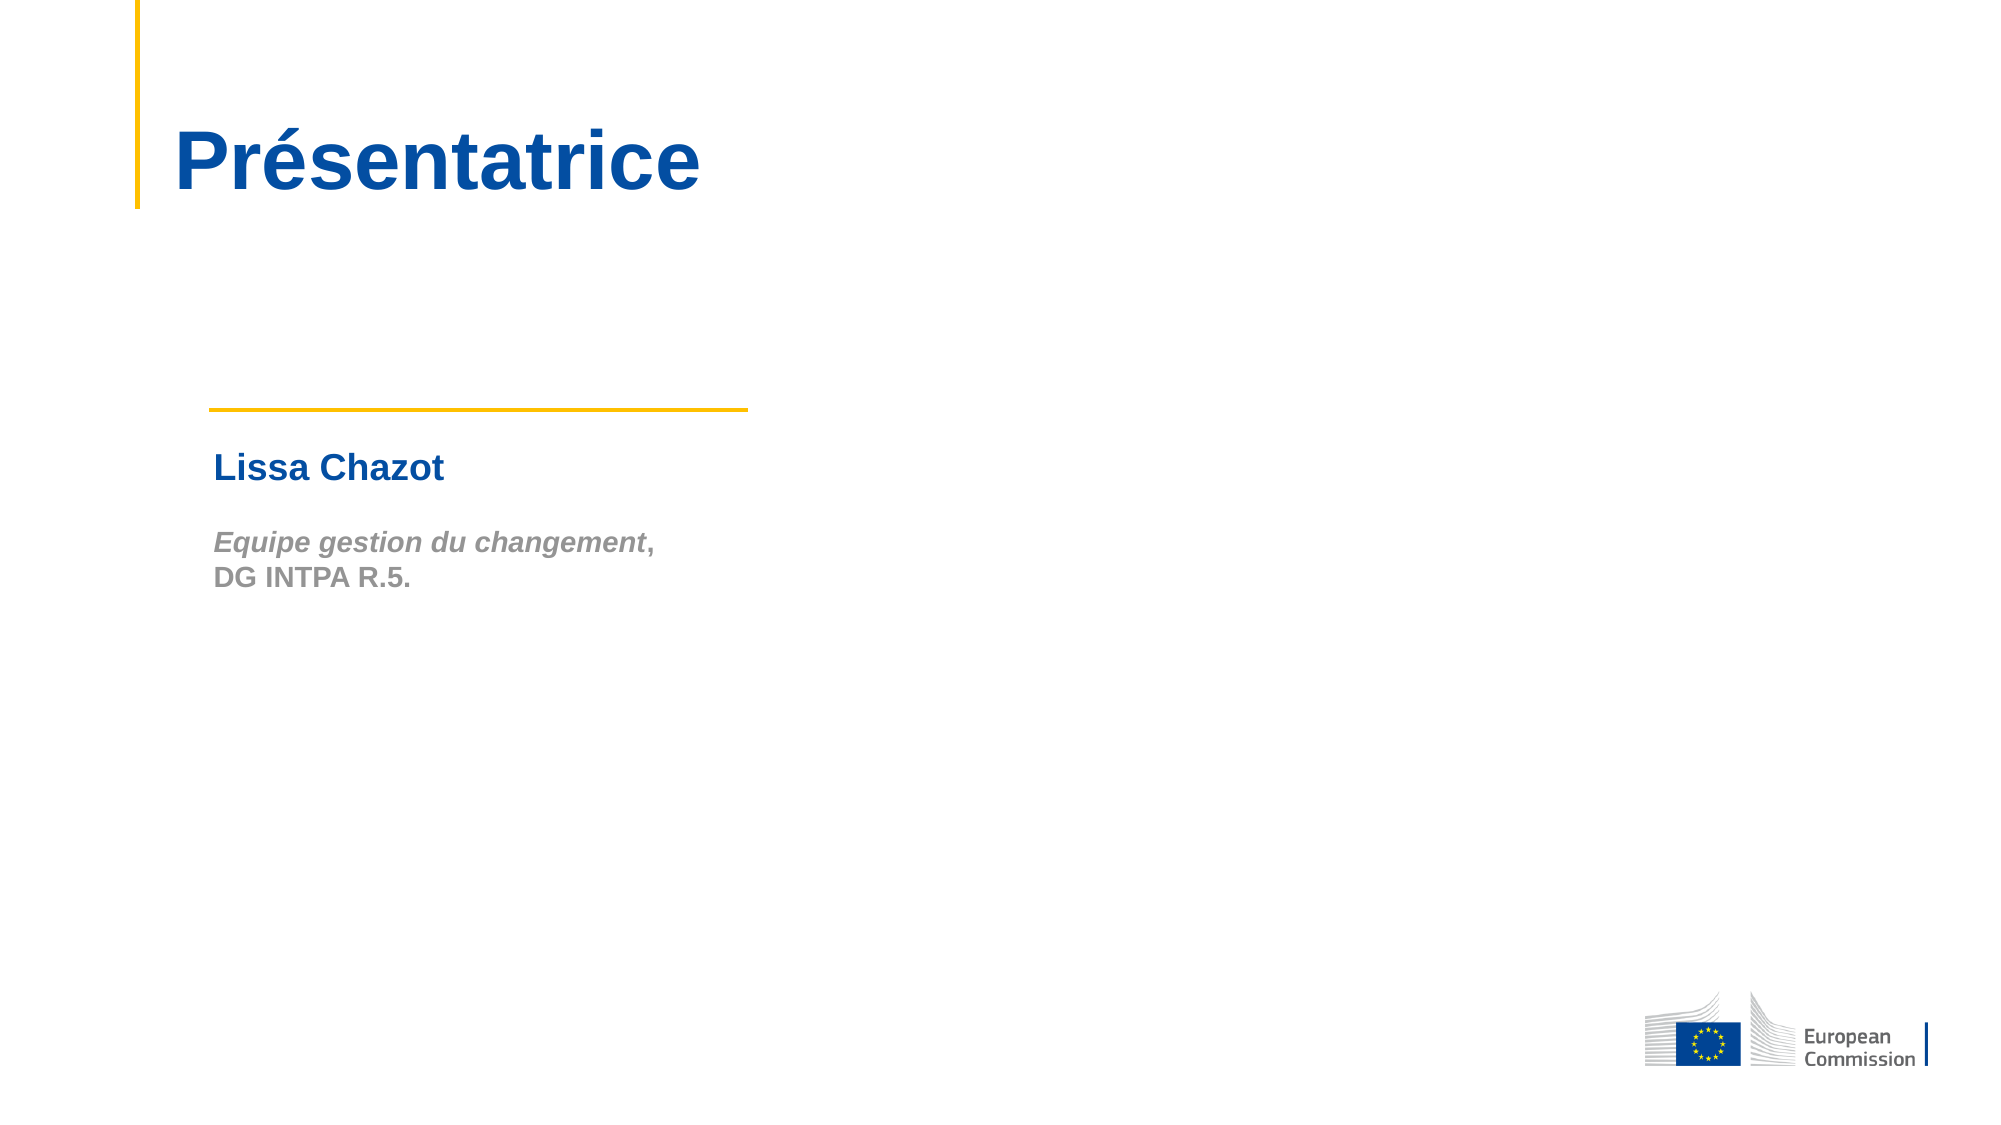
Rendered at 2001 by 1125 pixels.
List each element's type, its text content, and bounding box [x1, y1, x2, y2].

title Présentatrice [159, 79, 1885, 208]
picture [1645, 991, 1928, 1066]
text_box Lissa Chazot Equipe gestion du changement, DG INTPA R.5. [198, 413, 857, 601]
